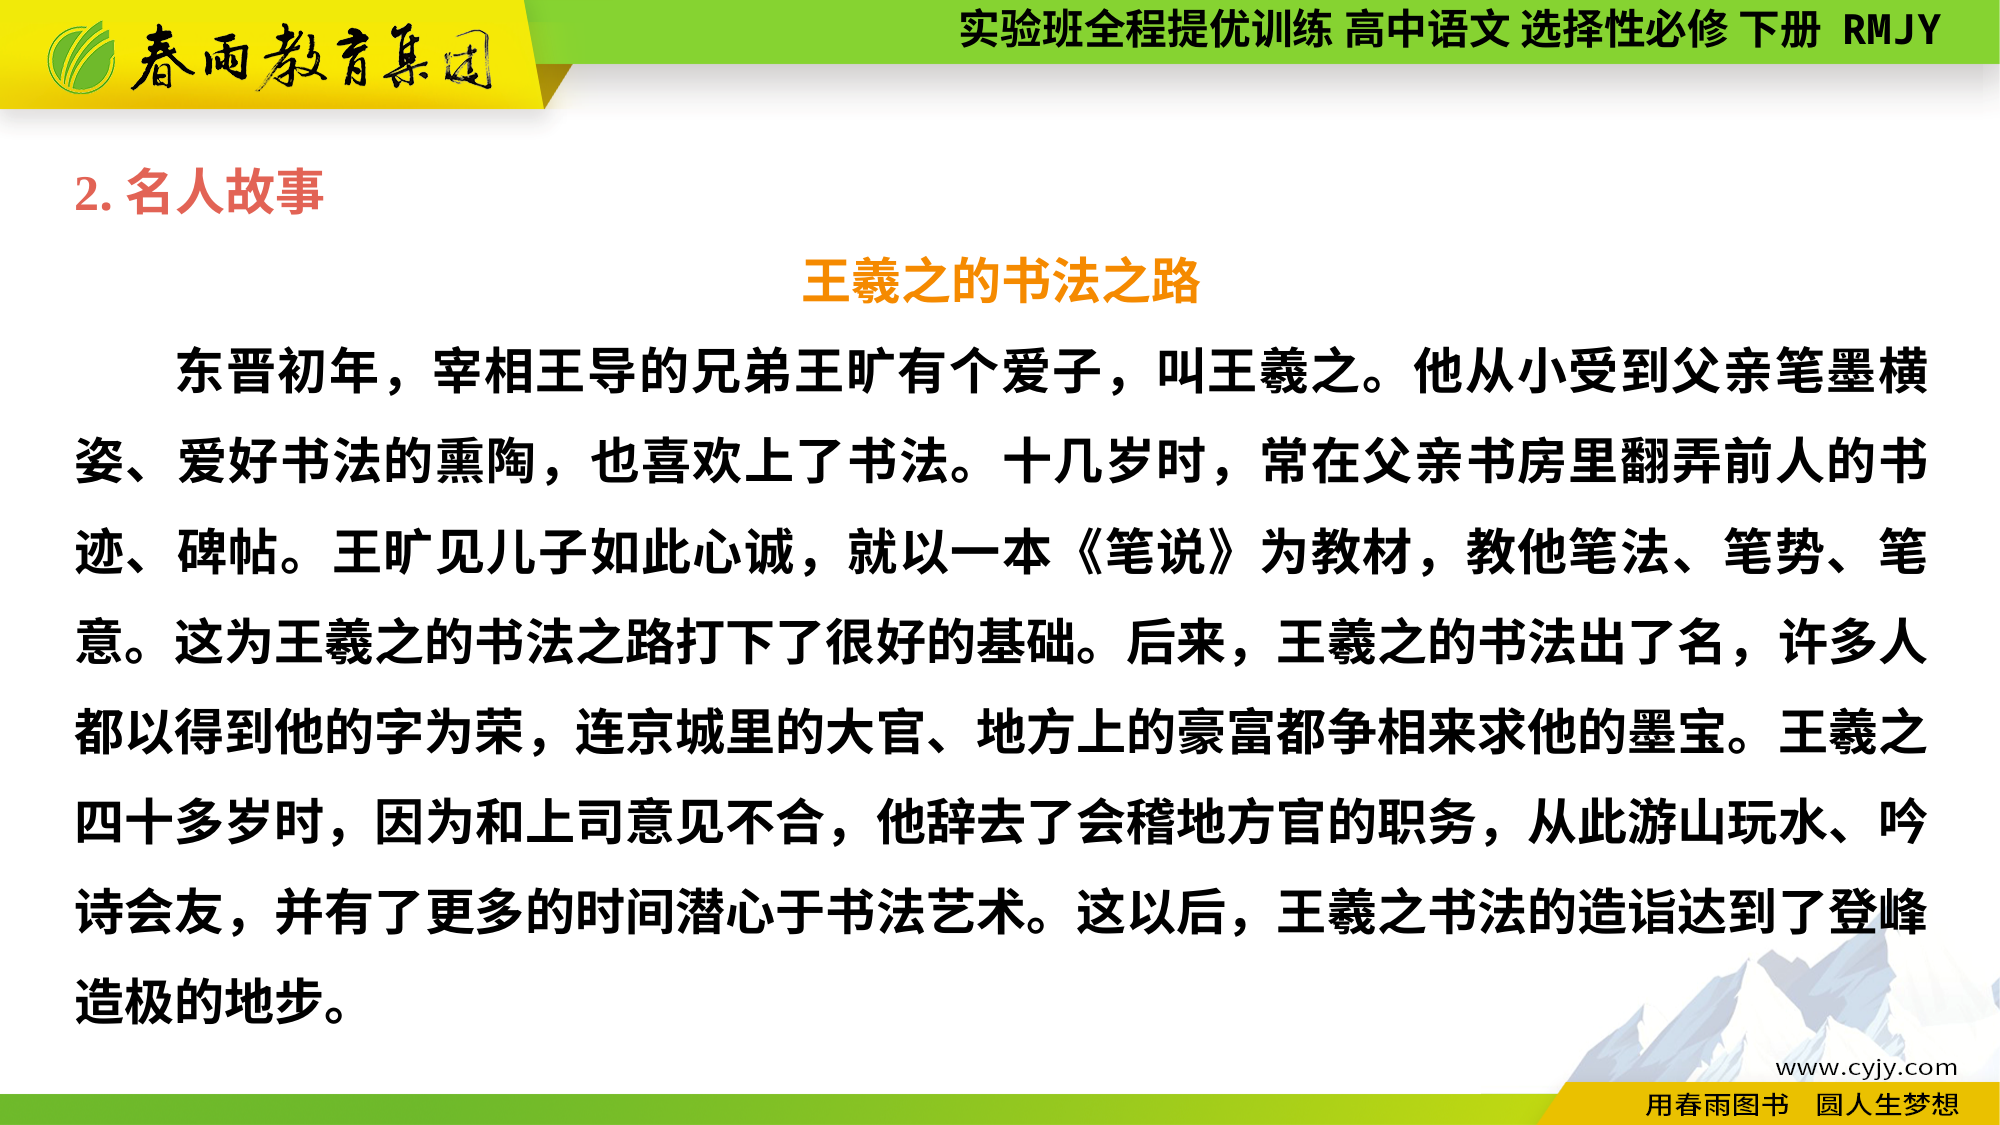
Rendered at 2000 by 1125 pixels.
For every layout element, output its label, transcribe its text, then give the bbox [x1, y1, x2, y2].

list 2.名人故事 王羲之的书法之路 东晋初年，宰相王导的兄弟王旷有个爱子，叫王羲之。他从小受到父亲笔墨横姿、爱好书法的熏陶，也喜欢上了书法。十几岁时，常在父亲书房里翻弄前人的书迹、碑帖。王旷见儿子如此心诚，就以一本《笔说》为教材，教他笔法、笔势、笔意。这为王羲之的书法之路打下了很好的基础。后来，王羲之的书法出了名，许多人都以得到他的字为荣，连京城里的大官、地方上的豪富都争相来求他的墨宝。王羲之四十多岁时，因为和上司意见不合，他辞去了会稽地方官的职务，从此游山玩水、吟诗会友，并有了更多的时间潜心于书法艺术。这以后，王羲之书法的造诣达到了登峰造极的地步。 [59, 122, 1944, 1047]
picture [0, 0, 2000, 1125]
